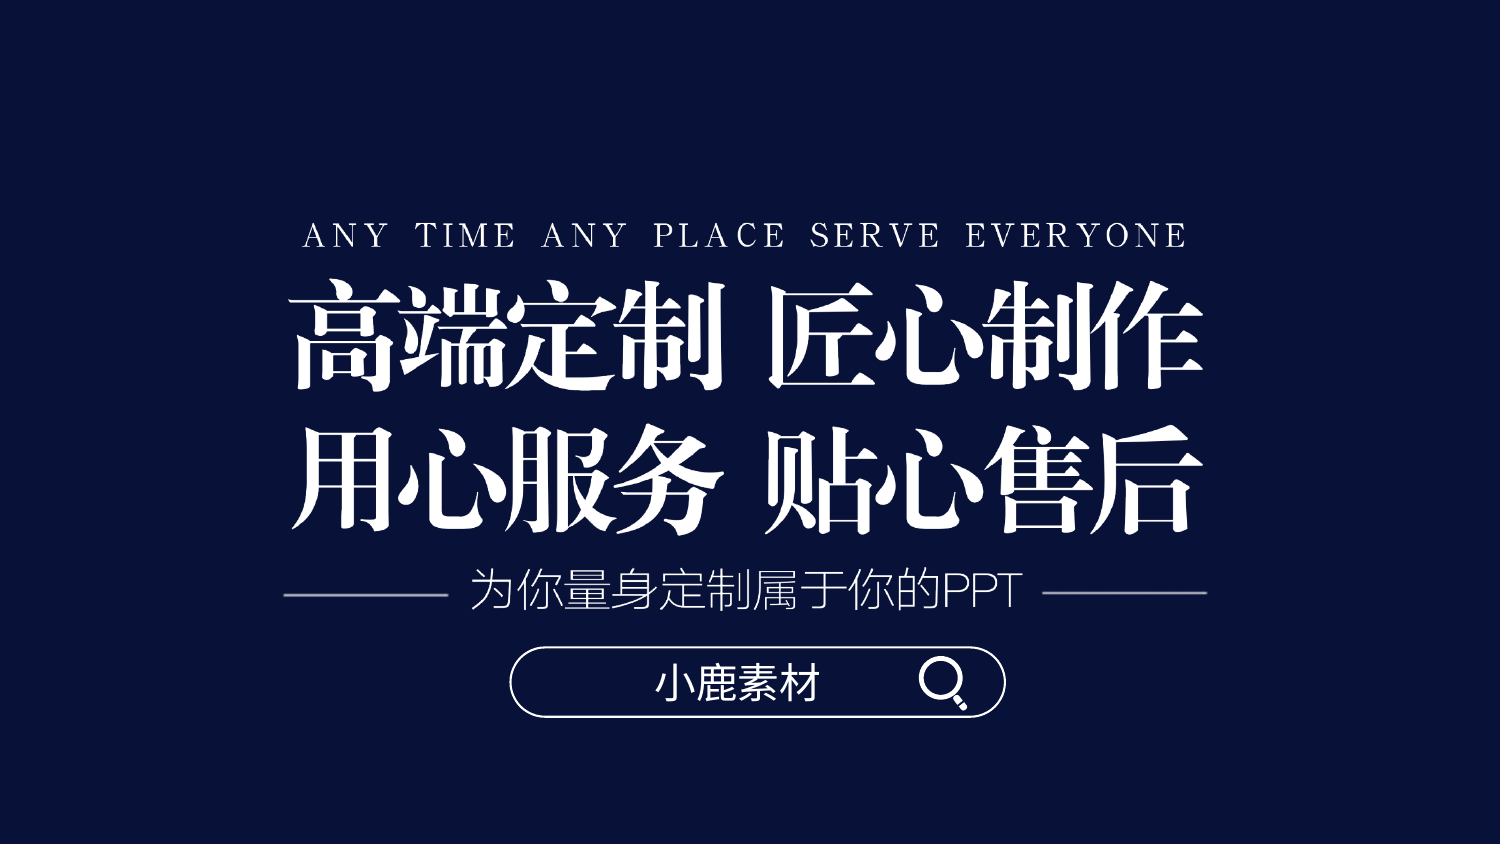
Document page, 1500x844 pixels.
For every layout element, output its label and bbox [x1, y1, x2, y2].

text_box [510, 647, 1005, 717]
picture [180, 139, 1319, 695]
